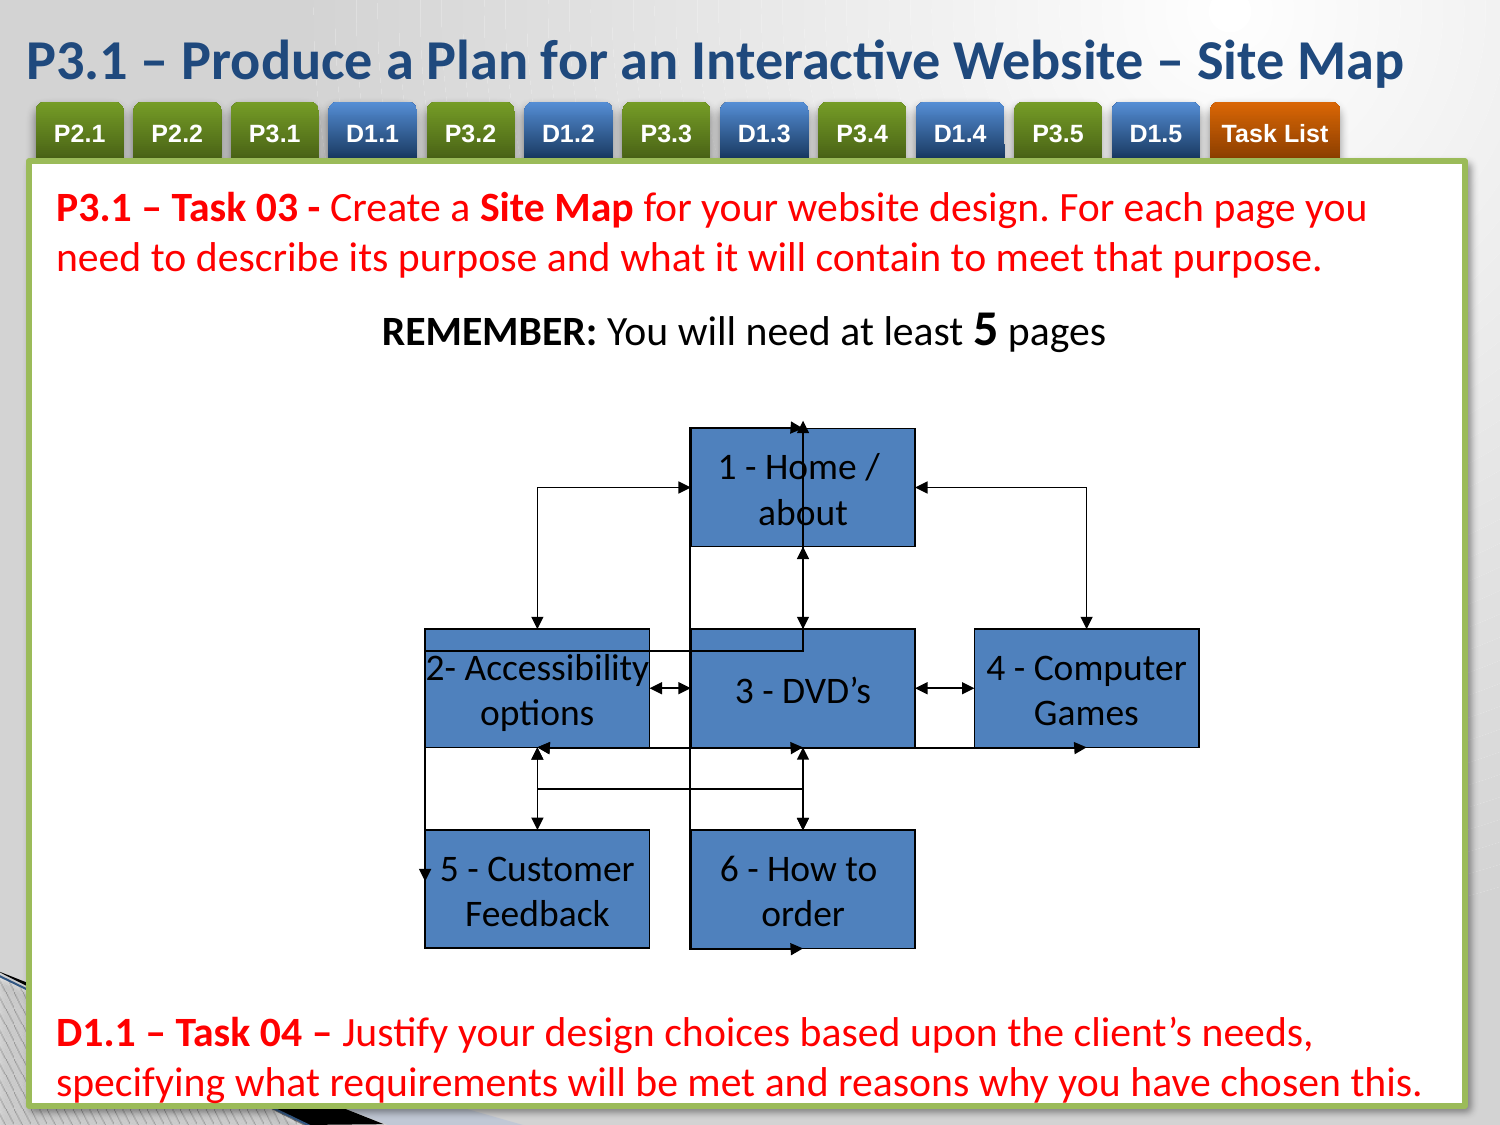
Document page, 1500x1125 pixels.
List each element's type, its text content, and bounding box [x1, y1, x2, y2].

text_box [424, 420, 1200, 949]
title P3.1 – Produce a Plan for an Interactive Website – Site Map [11, 11, 1465, 102]
picture [281, 1114, 303, 1125]
list P3.1 – Task 03 - Create a Site Map for your website design. For each page you need to describe its purpose and what it will contain to meet that purpose. REMEMBER: You will need at least 5 pages D1.1 – Task 04 – Justify your design choices based upon the client’s needs, specifying what requirements will be met and reasons why you have chosen this. [41, 172, 1447, 386]
